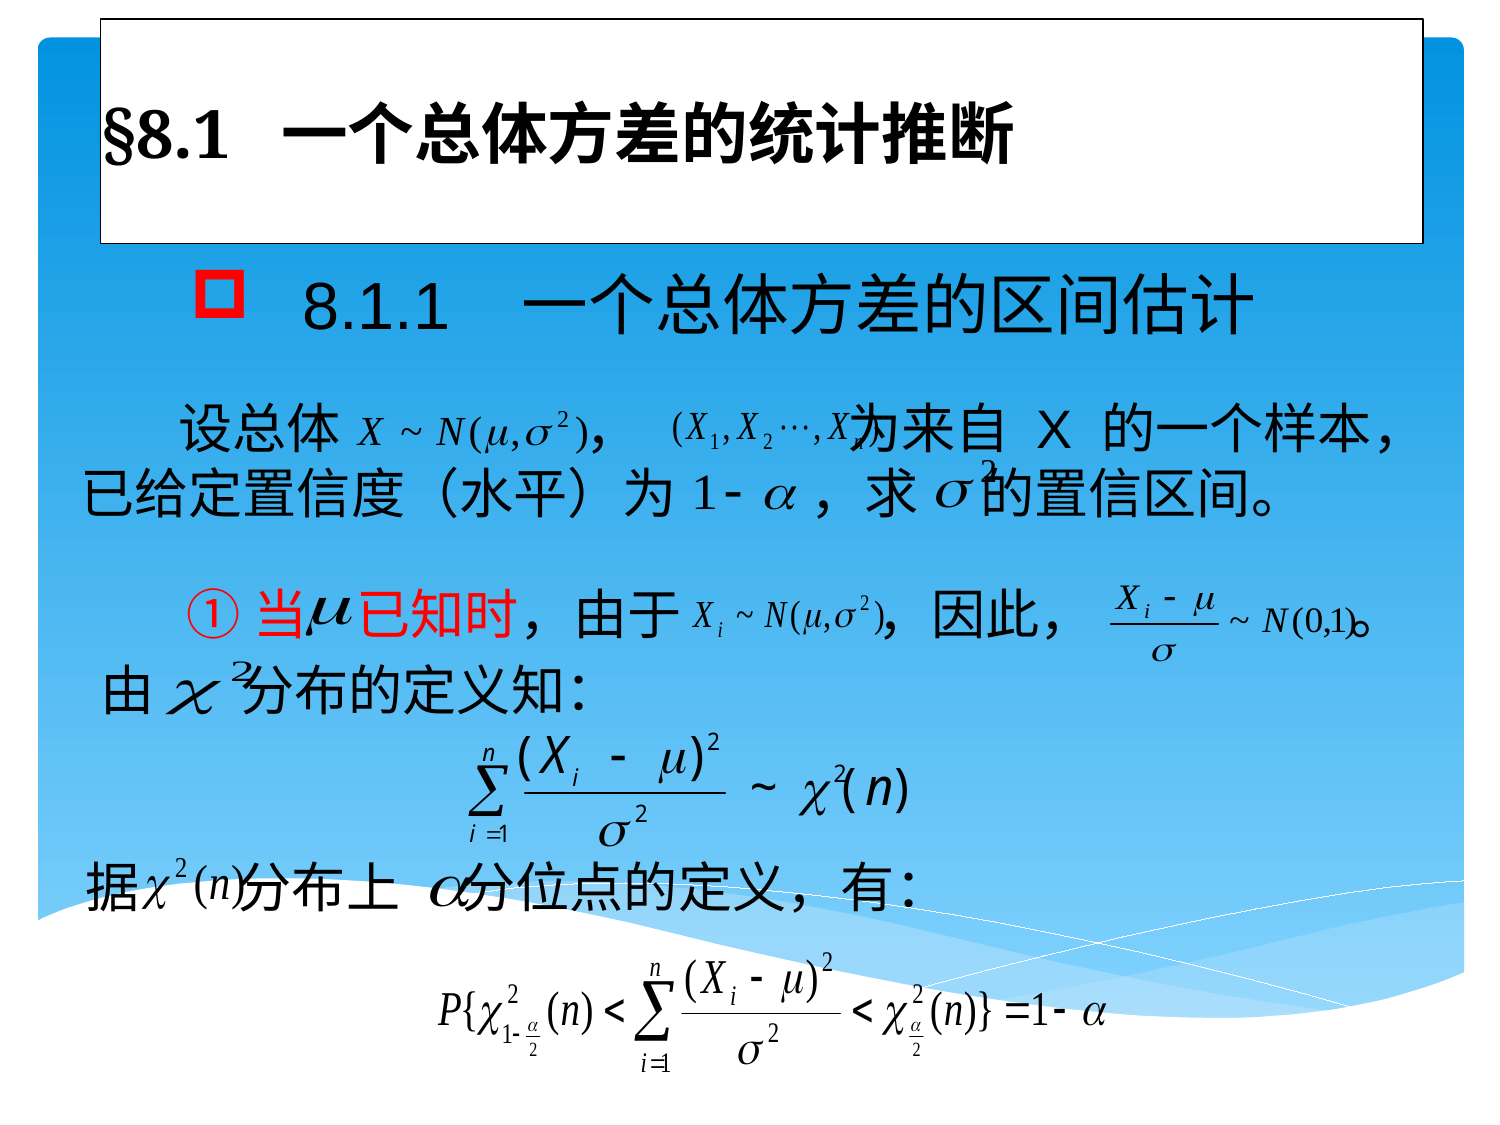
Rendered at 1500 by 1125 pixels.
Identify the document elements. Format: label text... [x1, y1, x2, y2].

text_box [418, 862, 491, 923]
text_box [135, 845, 255, 920]
text_box ①当 已知时，由于 ，因此， 。 由 分布的定义知： [85, 573, 1444, 726]
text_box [685, 585, 892, 647]
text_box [348, 400, 596, 464]
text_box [288, 585, 373, 650]
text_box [1104, 572, 1365, 670]
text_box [152, 648, 274, 726]
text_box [430, 940, 1117, 1083]
text_box 据 分布上 分位点的定义，有： [70, 846, 1430, 999]
subtitle 8.1.1 一个总体方差的区间估计 [100, 255, 1459, 362]
title §8.1 一个总体方差的统计推断 [100, 19, 1424, 244]
picture [688, 462, 812, 522]
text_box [666, 399, 885, 460]
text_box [462, 719, 916, 855]
text_box 设总体 ， 为来自 X 的一个样本，已给定置信度（水平）为 ，求 的置信区间。 [64, 386, 1424, 539]
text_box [926, 445, 1010, 523]
